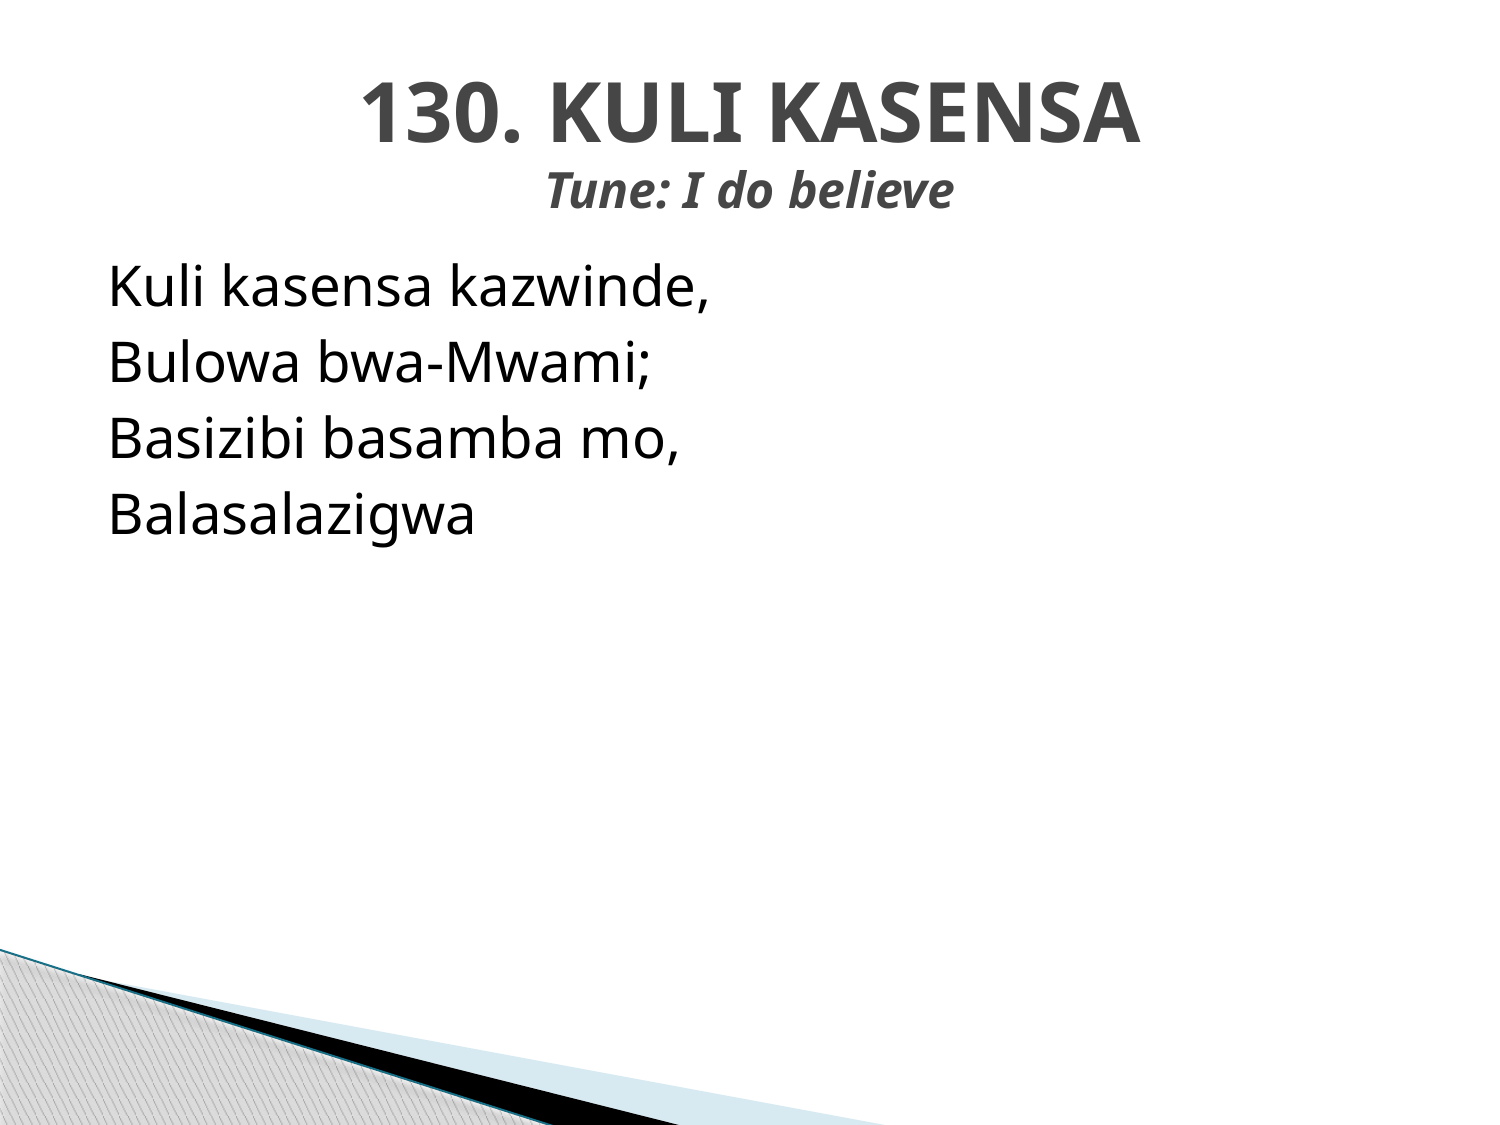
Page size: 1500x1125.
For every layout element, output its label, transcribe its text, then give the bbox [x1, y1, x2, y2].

title 130. KULI KASENSA Tune: I do believe [75, 45, 1425, 233]
list Kuli kasensa kazwinde, Bulowa bwa-Mwami; Basizibi basamba mo, Balasalazigwa [75, 243, 1425, 986]
